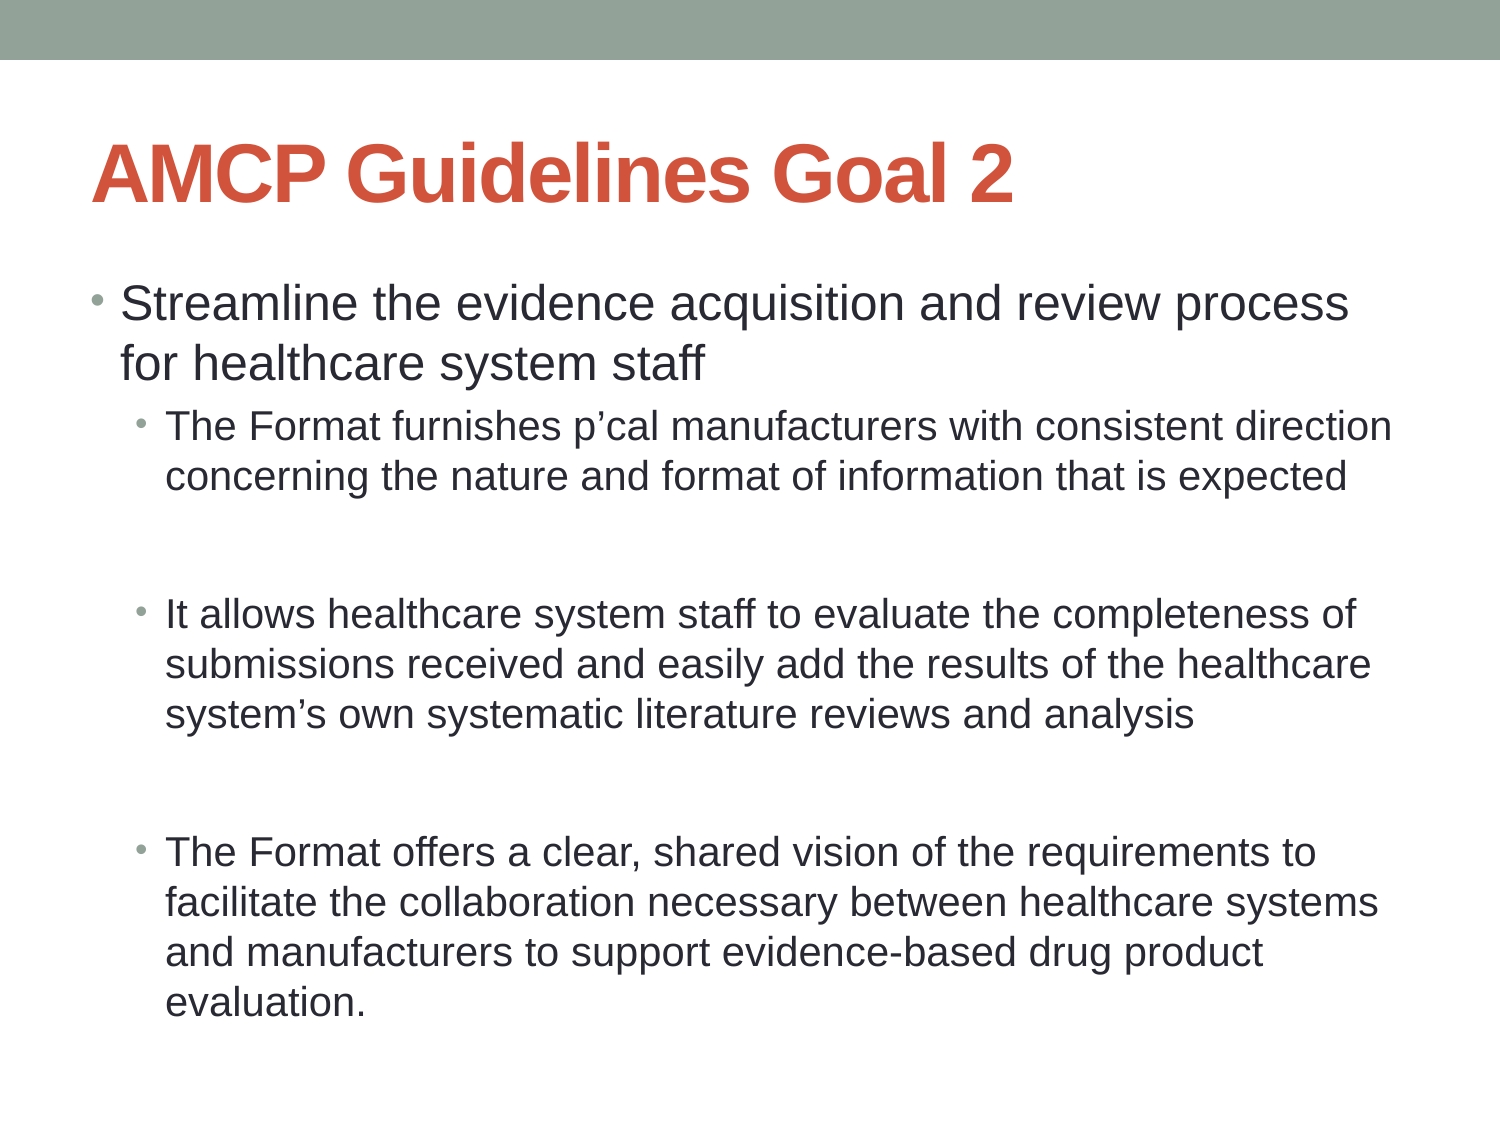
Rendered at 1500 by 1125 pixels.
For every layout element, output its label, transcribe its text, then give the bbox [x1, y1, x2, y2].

list Streamline the evidence acquisition and review process for healthcare system staff The Format furnishes p’cal manufacturers with consistent direction concerning the nature and format of information that is expected It allows healthcare system staff to evaluate the completeness of submissions received and easily add the results of the healthcare system’s own systematic literature reviews and analysis The Format offers a clear, shared vision of the requirements to facilitate the collaboration necessary between healthcare systems and manufacturers to support evidence-based drug product evaluation. [75, 262, 1425, 1063]
title AMCP Guidelines Goal 2 [75, 87, 1425, 250]
